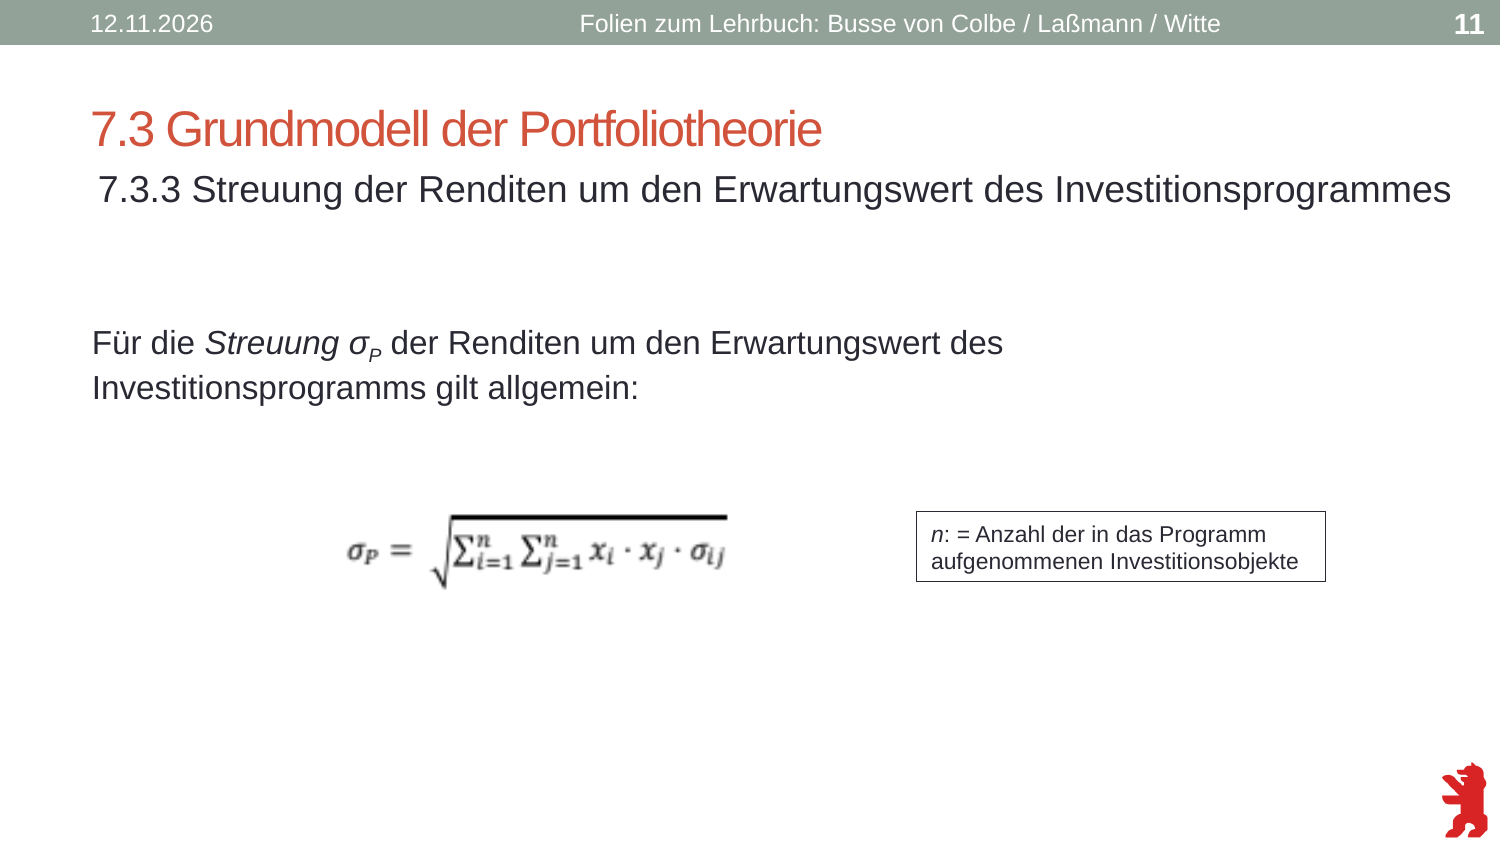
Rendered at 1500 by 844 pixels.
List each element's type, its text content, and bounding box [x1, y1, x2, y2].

text_box Für die Streuung σP der Renditen um den Erwartungswert des Investitionsprogramms gilt allgemein: [77, 313, 1029, 454]
text_box 7.3.3 Streuung der Renditen um den Erwartungswert des Investitionsprogrammes [83, 157, 1468, 217]
picture [306, 481, 766, 630]
slide_number 11 [1325, 2, 1500, 43]
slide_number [75, 2, 550, 43]
picture [1434, 760, 1500, 844]
text_box n: = Anzahl der in das Programm aufgenommenen Investitionsobjekte [916, 511, 1326, 582]
footer Folien zum Lehrbuch: Busse von Colbe / Laßmann / Witte [562, 2, 1238, 43]
title 7.3 Grundmodell der Portfoliotheorie [75, 65, 1425, 188]
